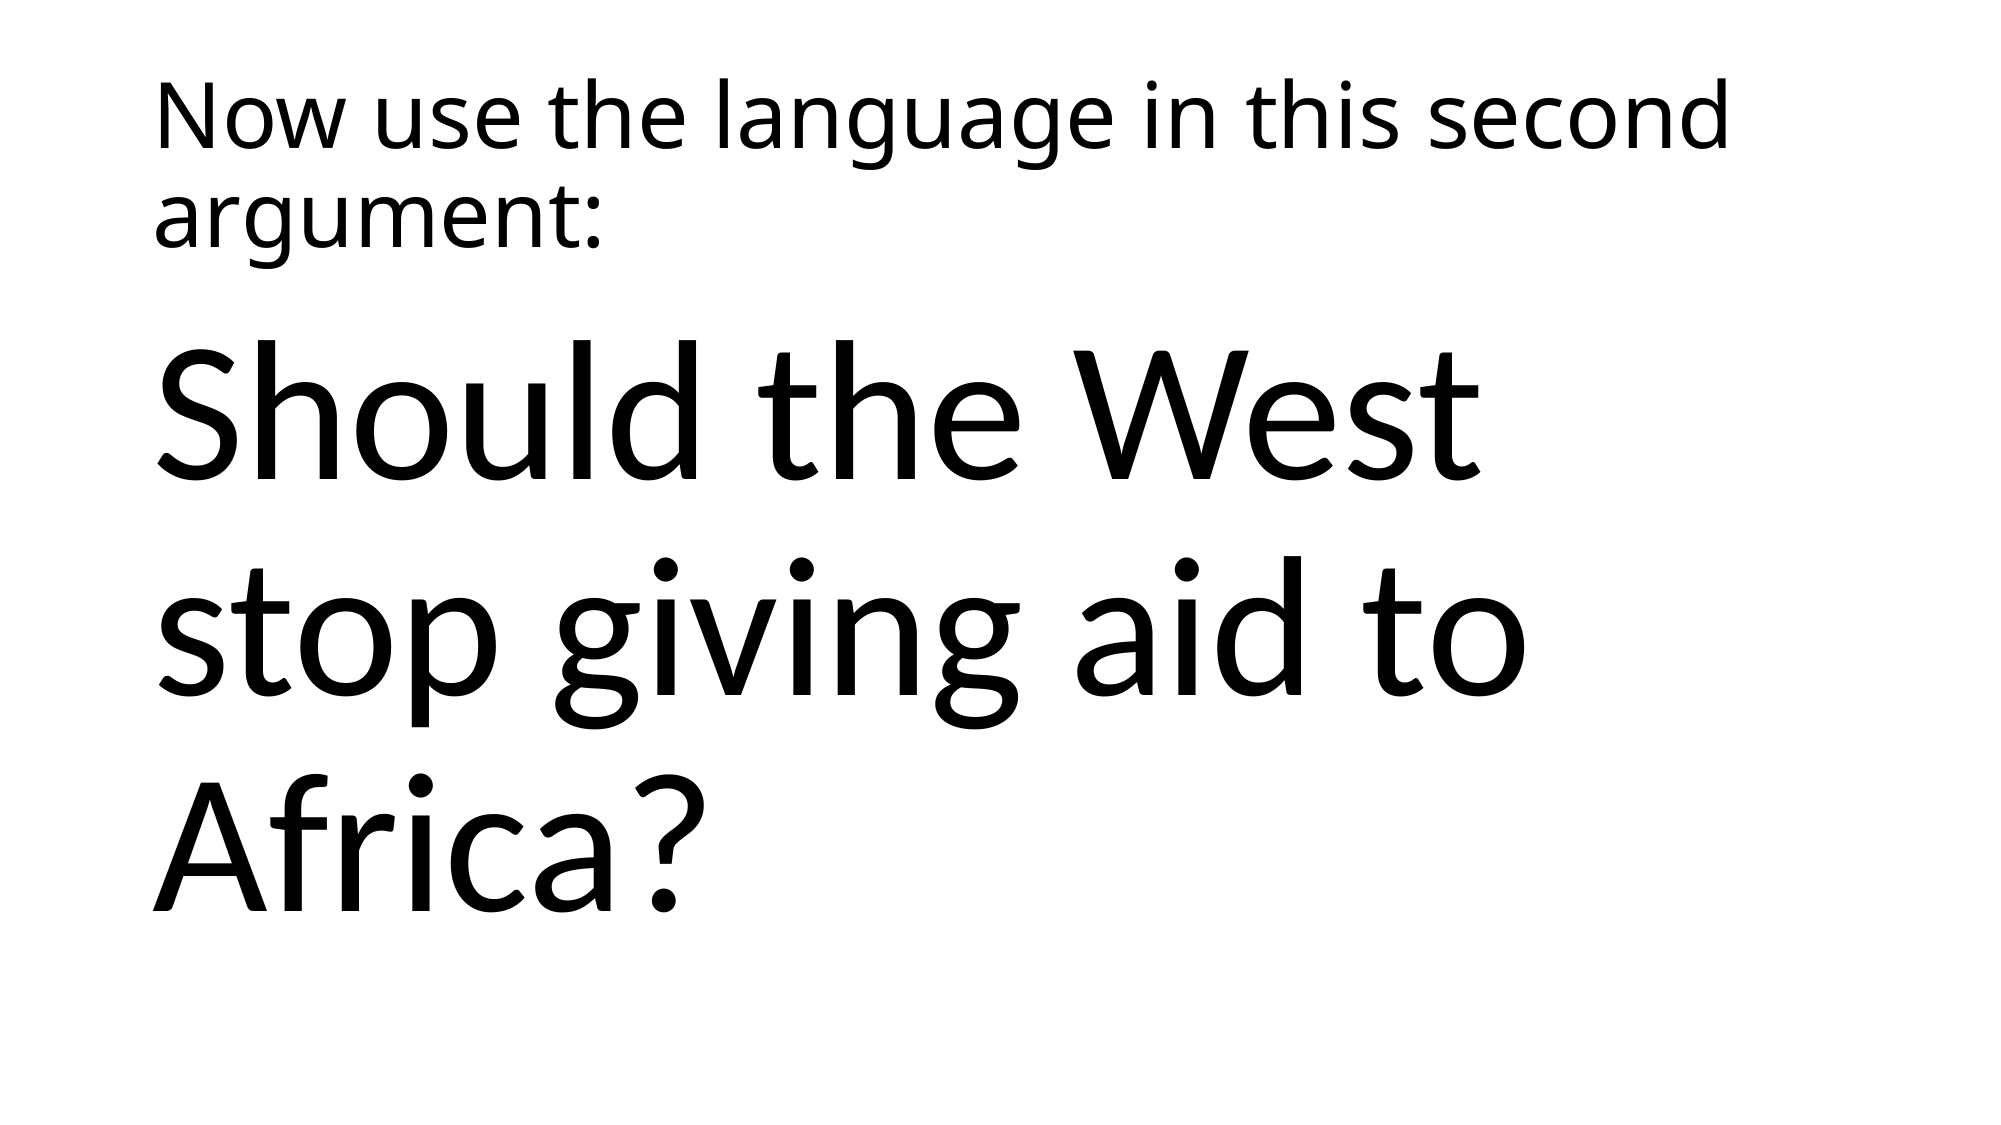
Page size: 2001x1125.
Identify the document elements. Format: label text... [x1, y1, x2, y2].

title Now use the language in this second argument: [137, 59, 1863, 278]
list Should the West stop giving aid to Africa? [137, 299, 1863, 1014]
